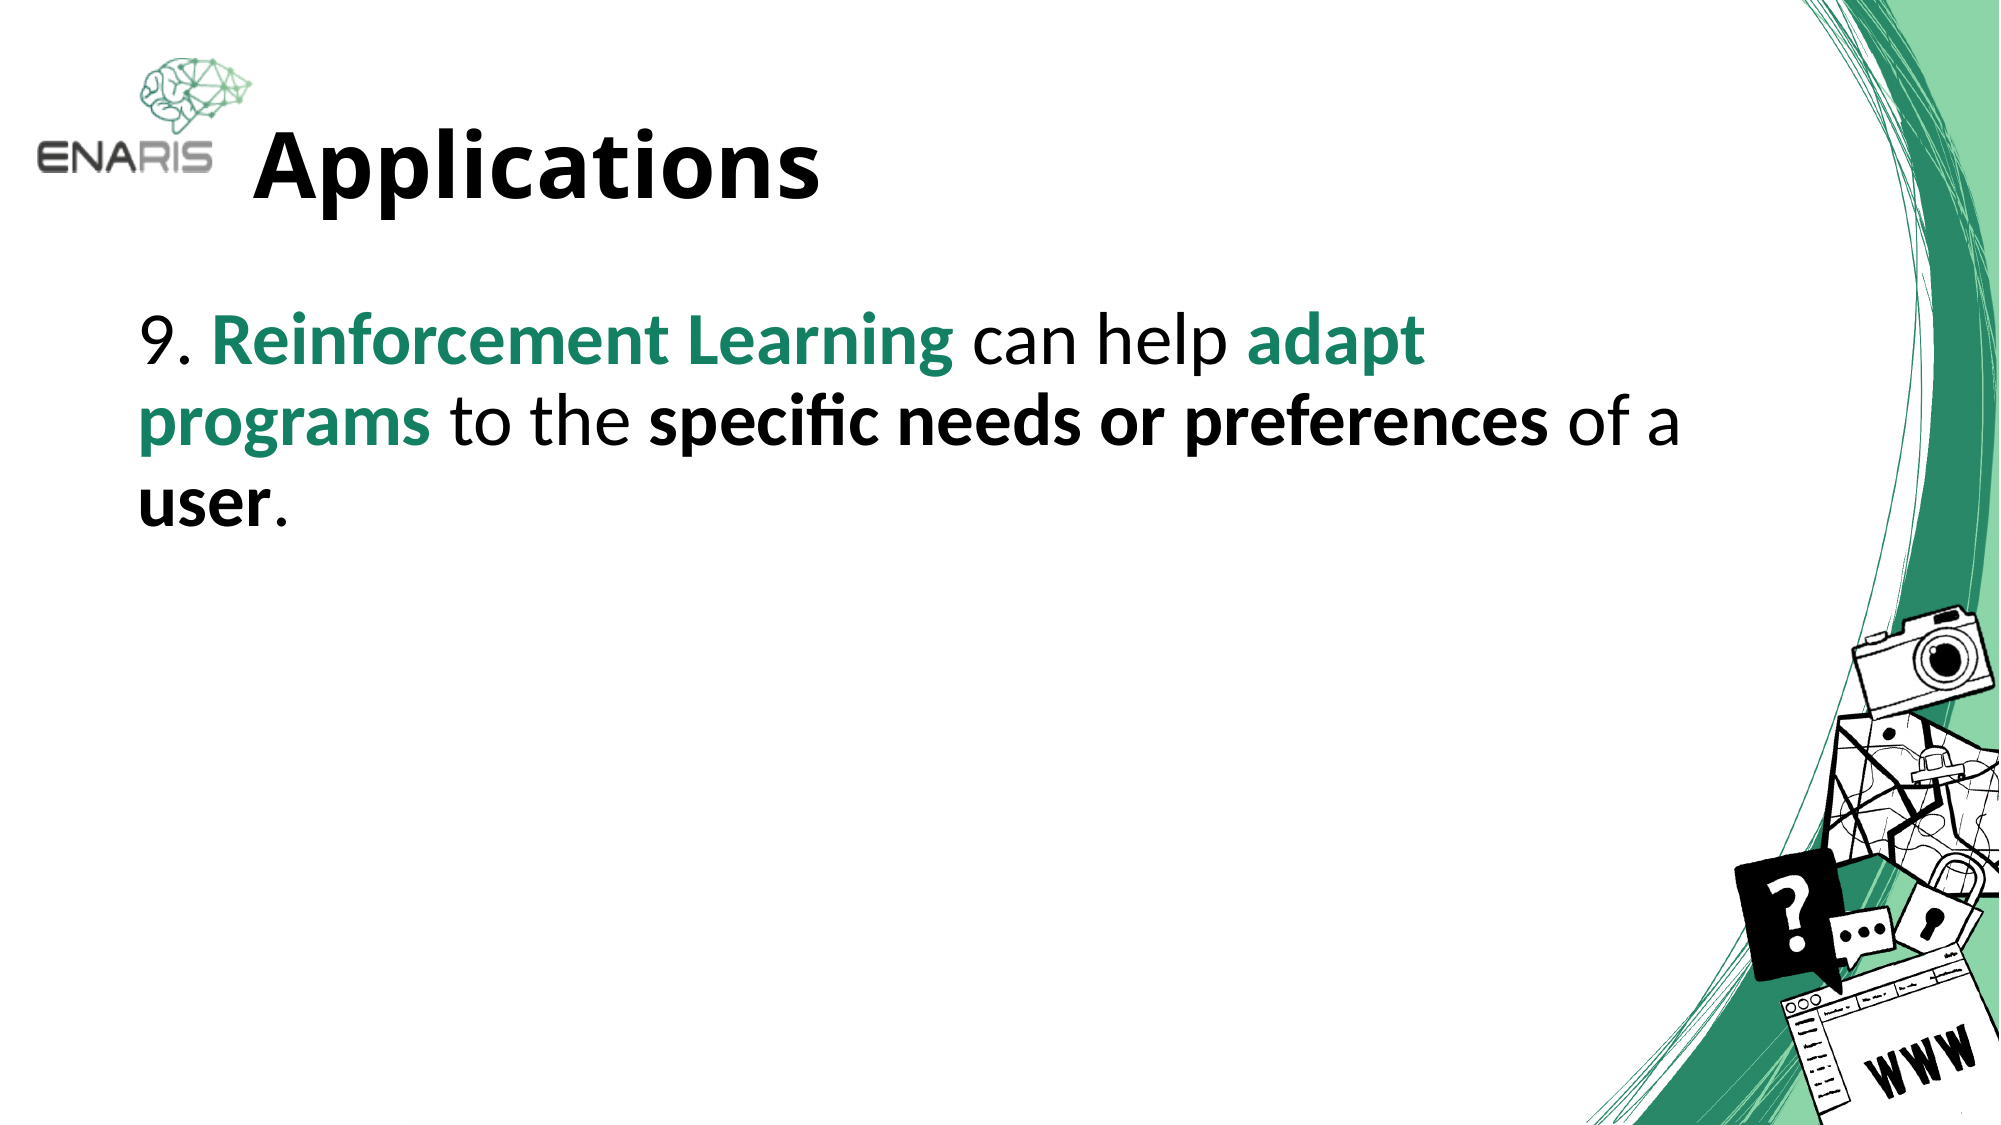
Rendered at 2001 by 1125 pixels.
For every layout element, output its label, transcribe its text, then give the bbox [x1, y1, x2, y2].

list 9. Reinforcement Learning can help adapt programs to the specific needs or preferences of a user. [137, 299, 1728, 1014]
title Applications [253, 59, 1863, 278]
picture [408, 0, 1999, 1125]
picture [37, 58, 254, 173]
